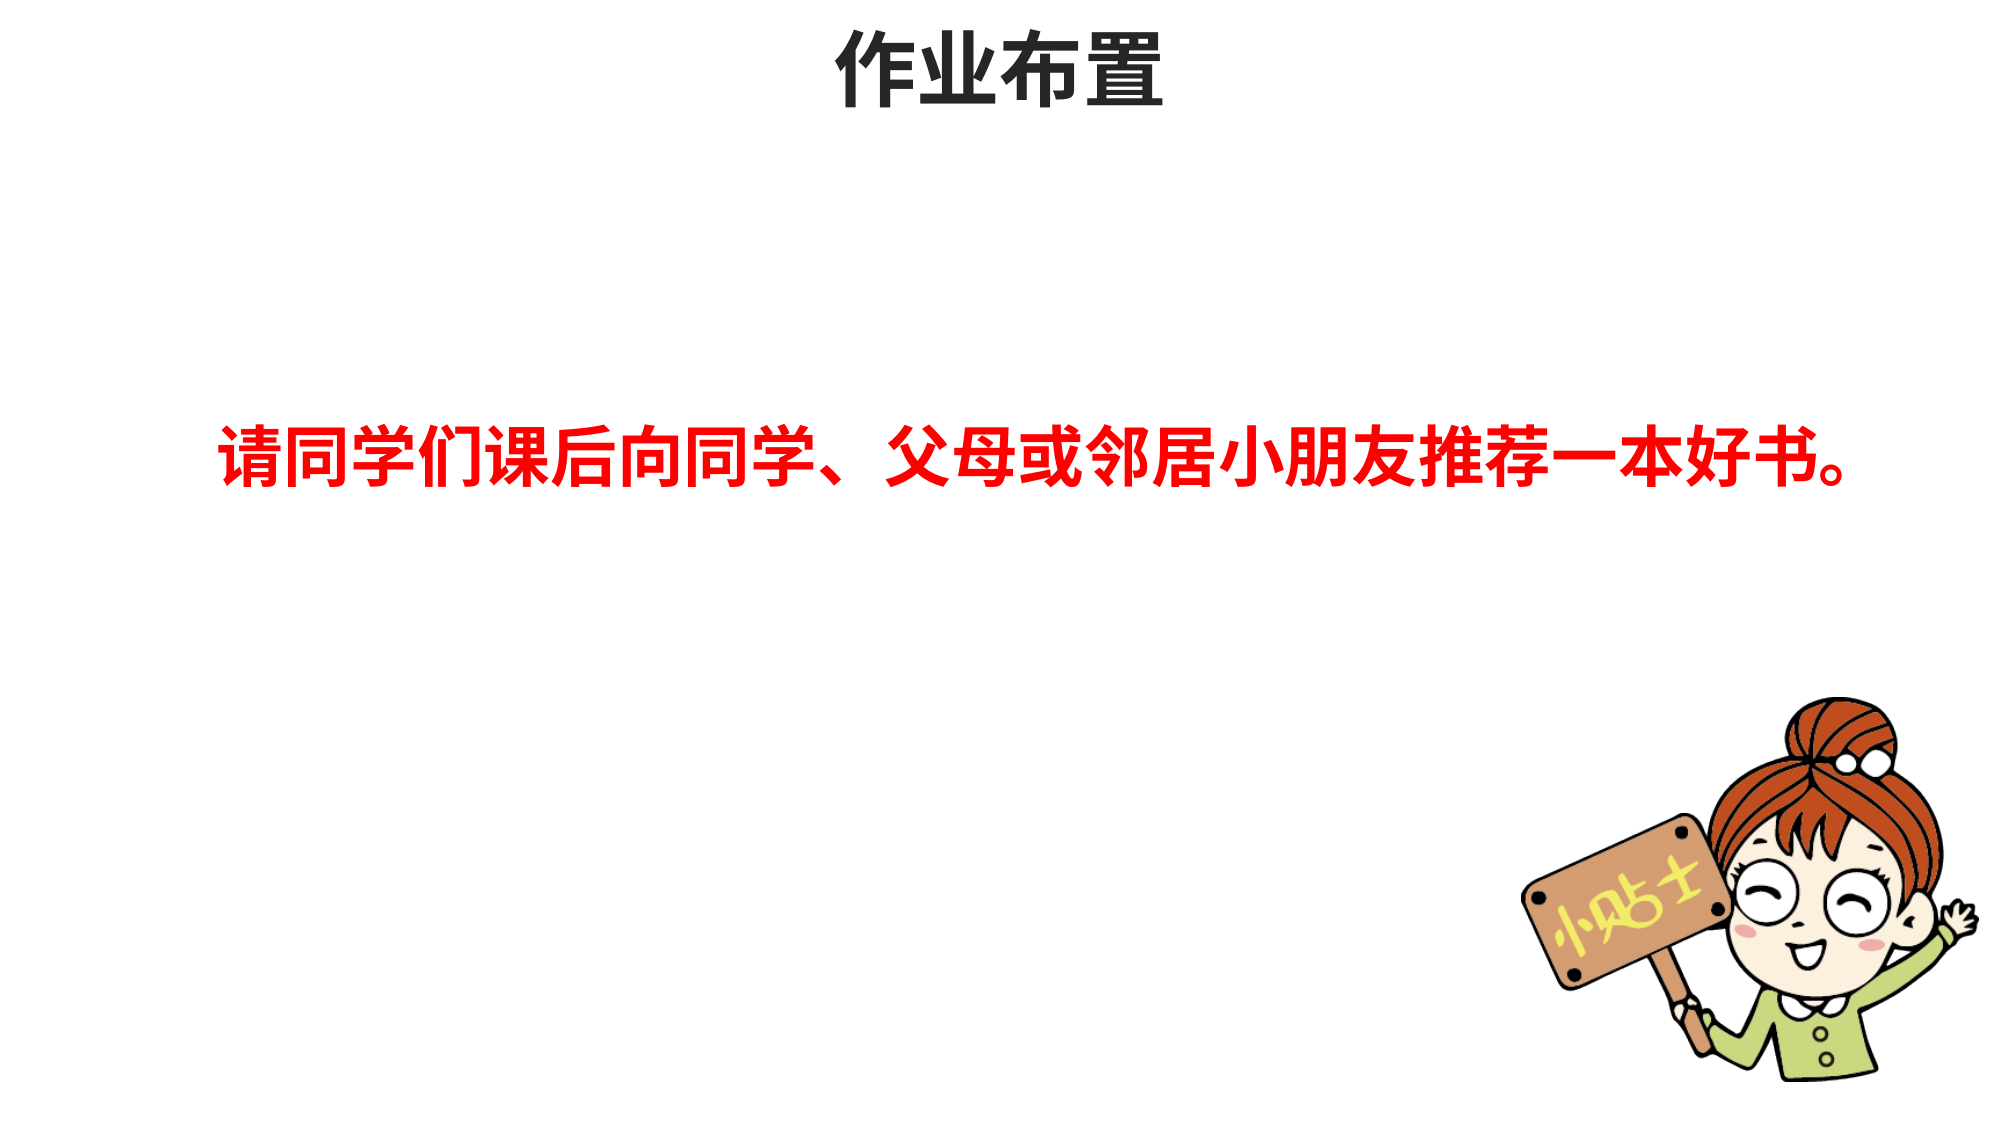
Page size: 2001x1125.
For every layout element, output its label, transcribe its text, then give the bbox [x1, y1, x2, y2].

text_box 请同学们课后向同学、父母或邻居小朋友推荐一本好书。 [202, 367, 1901, 502]
title 作业布置 [137, 0, 1863, 136]
picture [1521, 697, 1979, 1082]
